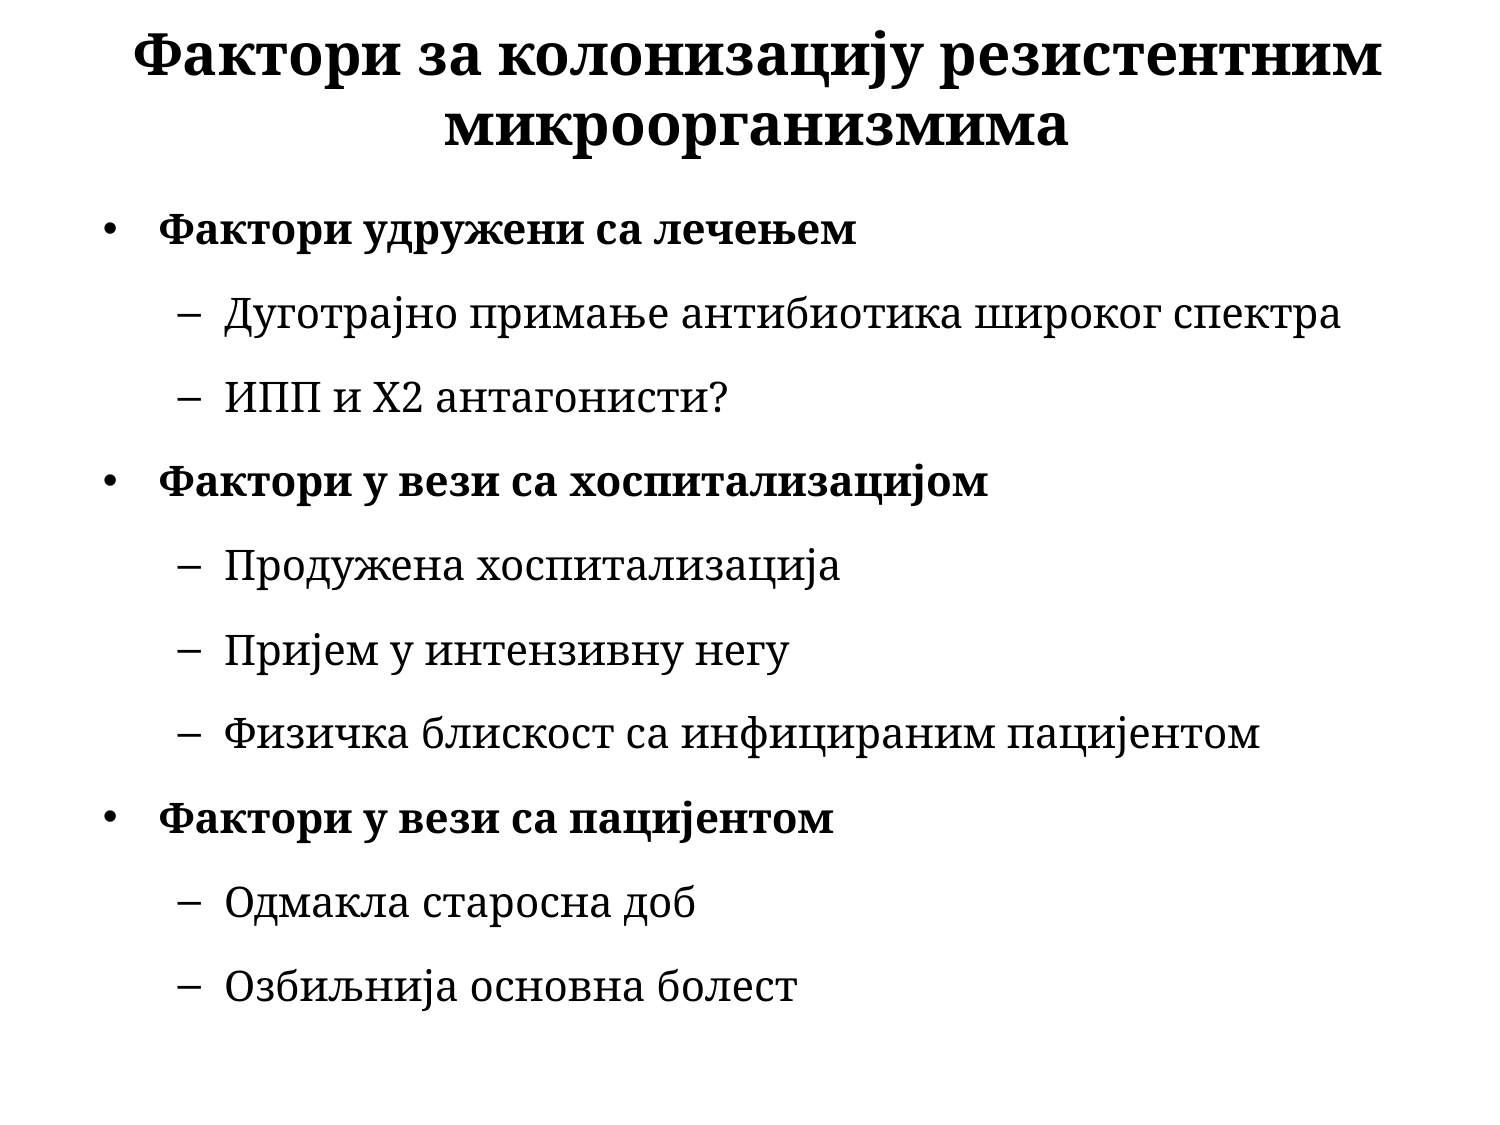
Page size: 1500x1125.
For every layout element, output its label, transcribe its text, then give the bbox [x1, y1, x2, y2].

list Фактори удружени са лечењем Дуготрајно примање антибиотика широког спектра ИПП и Х2 антагонисти? Фактори у вези са хоспитализацијом Продужена хоспитализација Пријем у интензивну негу Физичка блискост са инфицираним пацијентом Фактори у вези са пацијентом Одмакла старосна доб Озбиљнија основна болест [87, 169, 1382, 1030]
title Фактори за колонизацију резистентним микроорганизмима [31, 0, 1485, 175]
